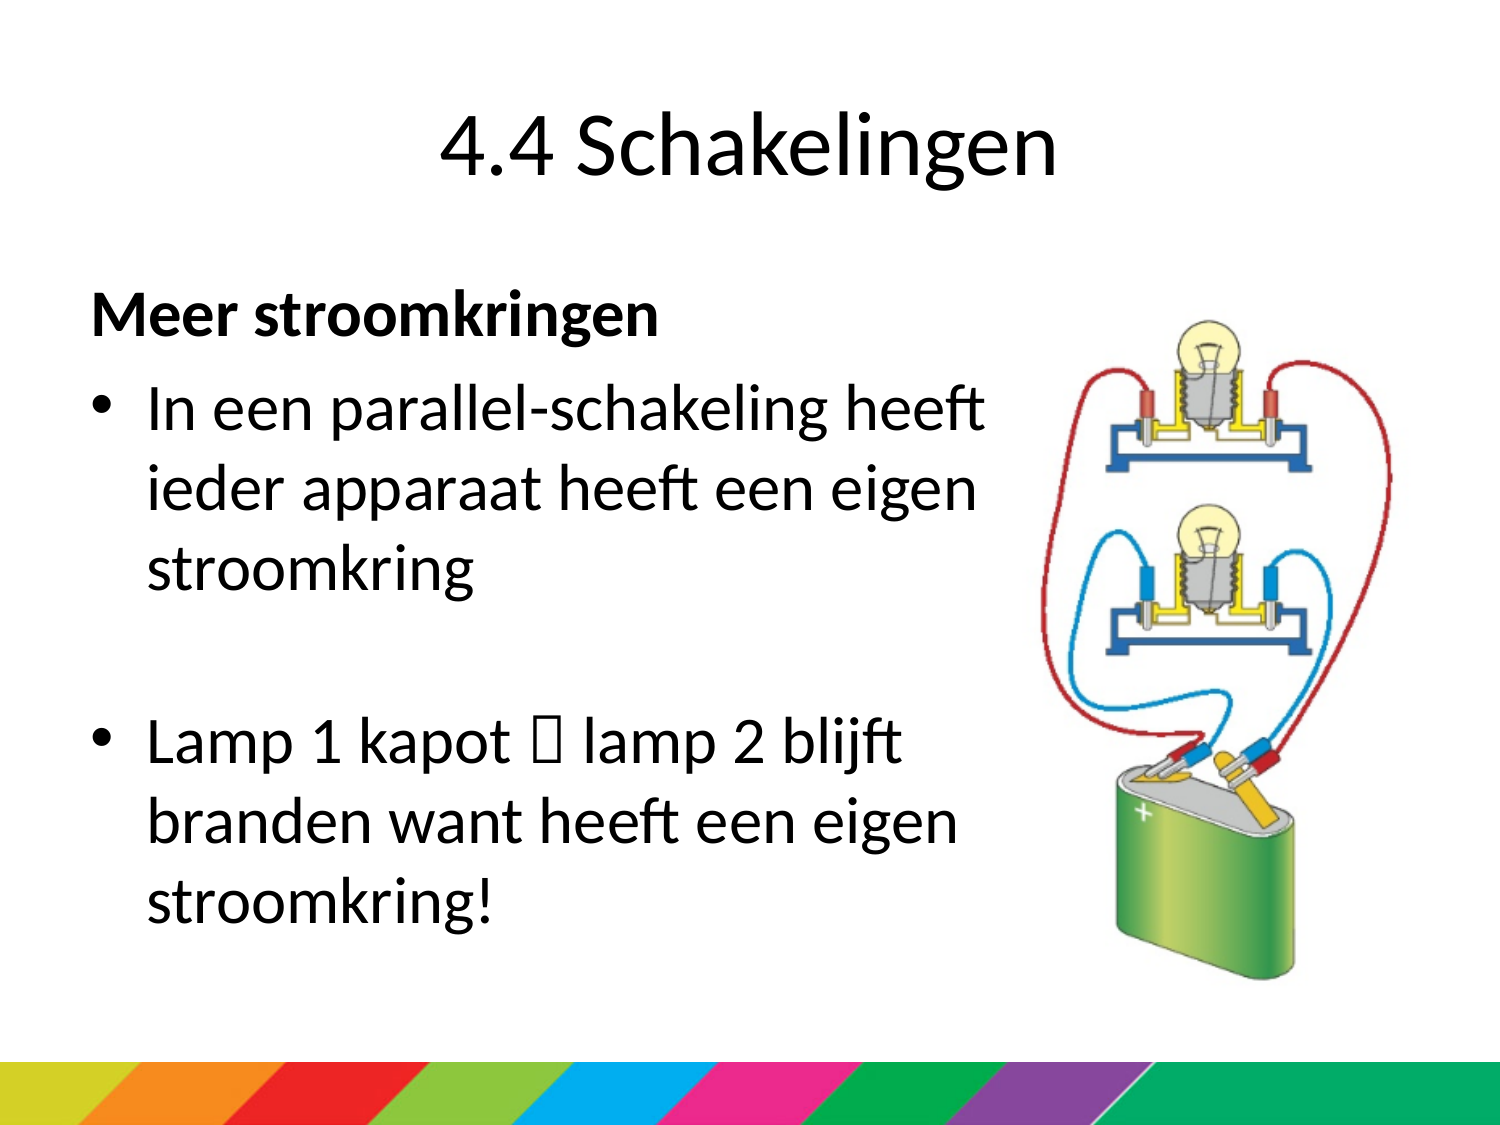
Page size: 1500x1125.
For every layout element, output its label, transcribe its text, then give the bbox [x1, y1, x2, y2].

picture [1009, 296, 1426, 1006]
title 4.4 Schakelingen [75, 45, 1425, 233]
list Meer stroomkringen In een parallel-schakeling heeft ieder apparaat heeft een eigen stroomkring Lamp 1 kapot  lamp 2 blijft branden want heeft een eigen stroomkring! [75, 262, 1425, 1005]
picture [656, 1062, 1500, 1125]
picture [0, 1062, 574, 1125]
